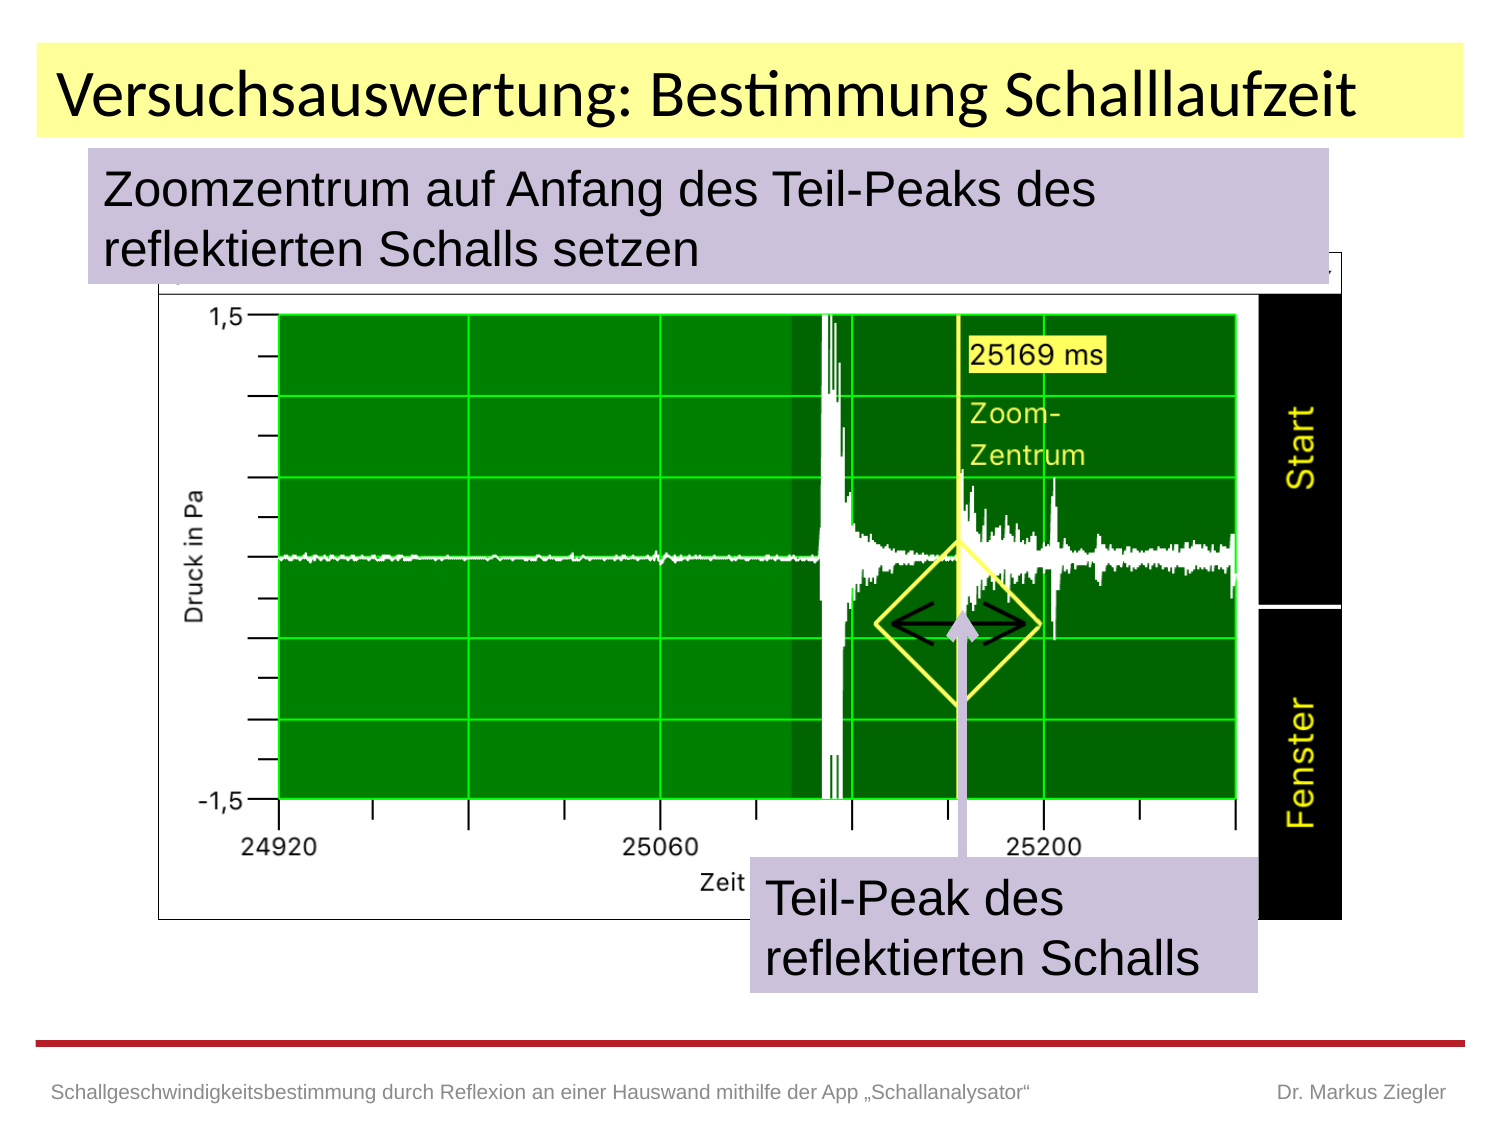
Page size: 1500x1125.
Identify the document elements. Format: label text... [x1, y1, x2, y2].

text_box Teil-Peak des reflektierten Schalls [750, 927, 1258, 993]
title Versuchsauswertung: Bestimmung Schalllaufzeit [41, 42, 1459, 149]
footer Schallgeschwindigkeitsbestimmung durch Reflexion an einer Hauswand mithilfe der App „Schallanalysator“ Dr. Markus Ziegler [35, 1061, 1471, 1122]
text_box Zoomzentrum auf Anfang des Teil-Peaks des reflektierten Schalls setzen [88, 148, 1329, 284]
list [158, 252, 1342, 920]
